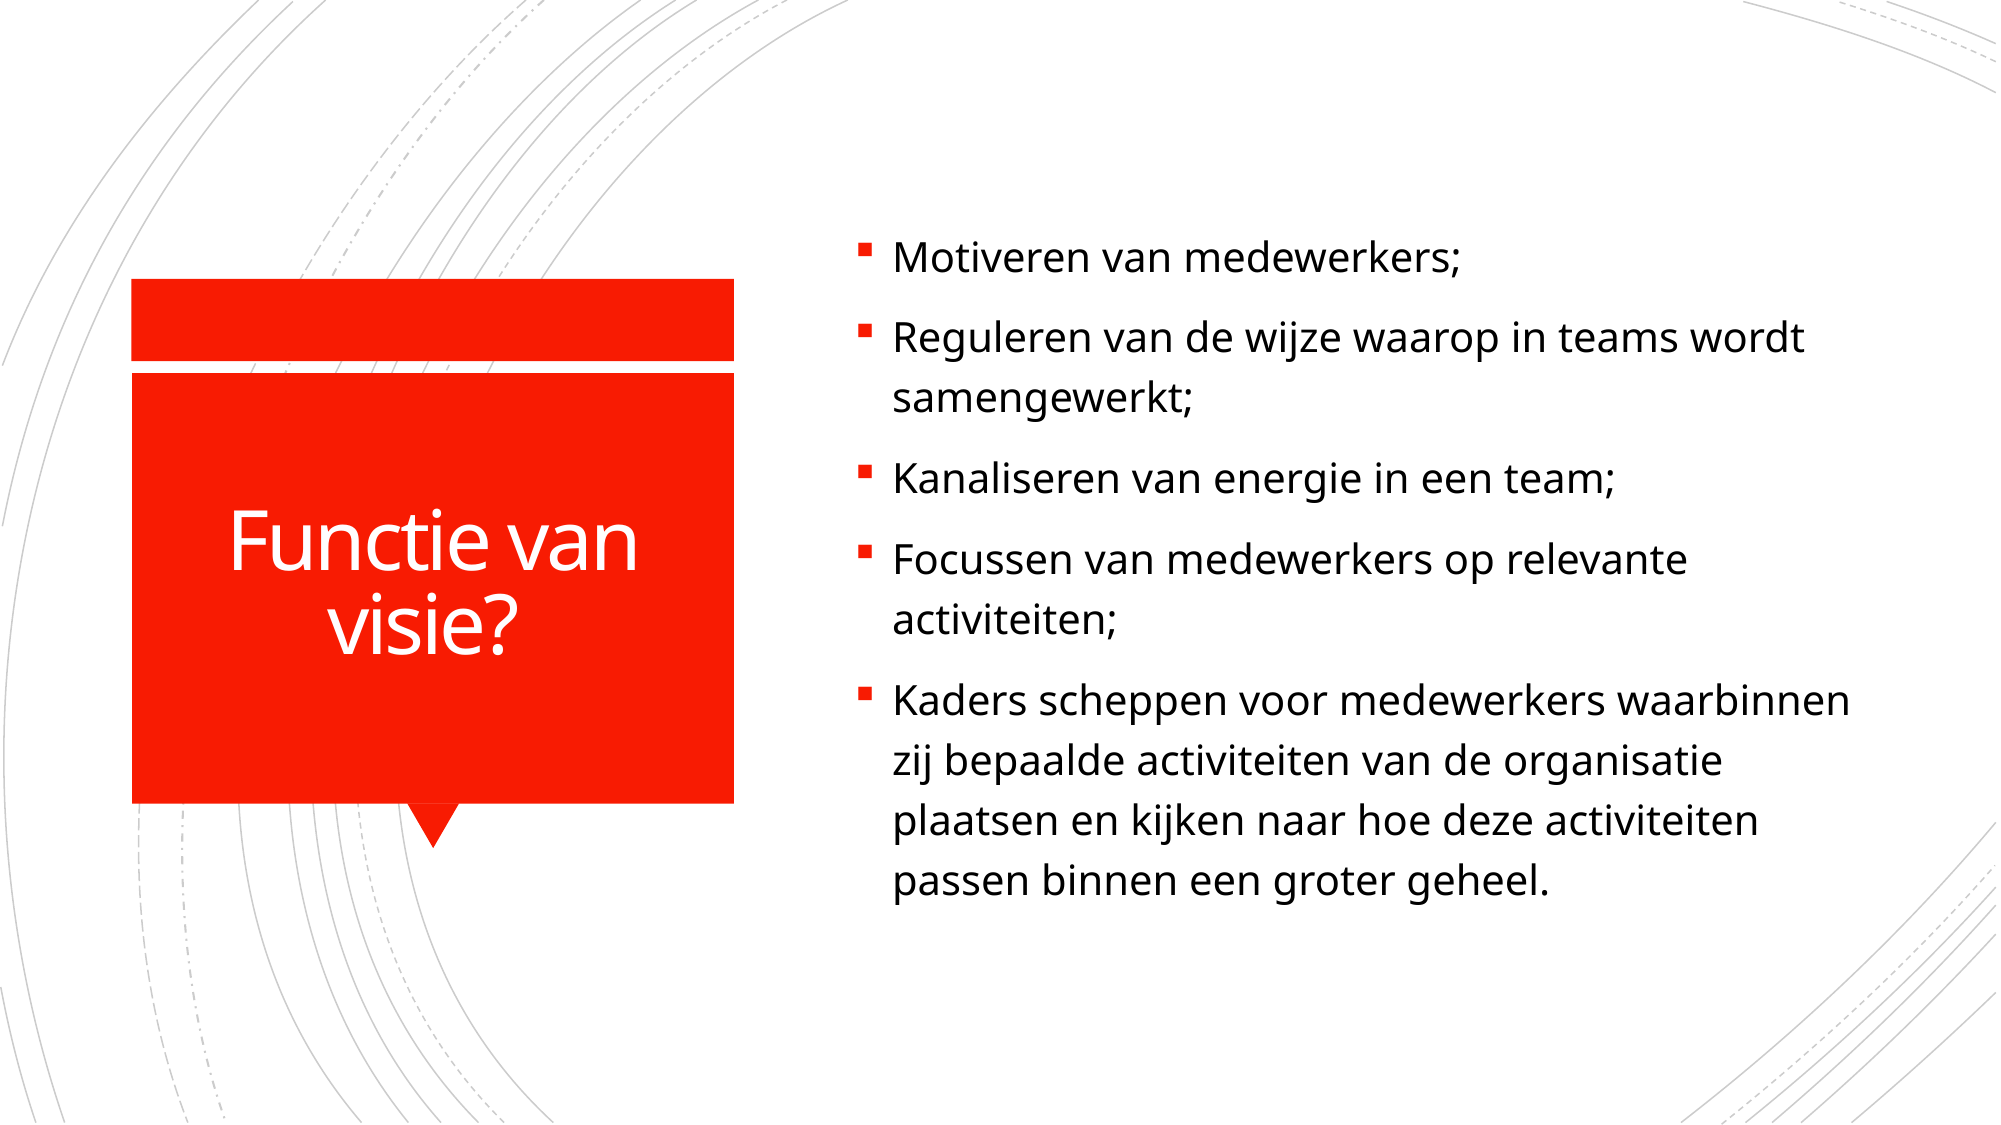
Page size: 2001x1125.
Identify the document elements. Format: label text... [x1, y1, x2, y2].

list Motiveren van medewerkers; Reguleren van de wijze waarop in teams wordt samengewerkt; Kanaliseren van energie in een team; Focussen van medewerkers op relevante activiteiten; Kaders scheppen voor medewerkers waarbinnen zij bepaalde activiteiten van de organisatie plaatsen en kijken naar hoe deze activiteiten passen binnen een groter geheel. [839, 131, 1871, 993]
title Functie van visie? [145, 385, 720, 789]
